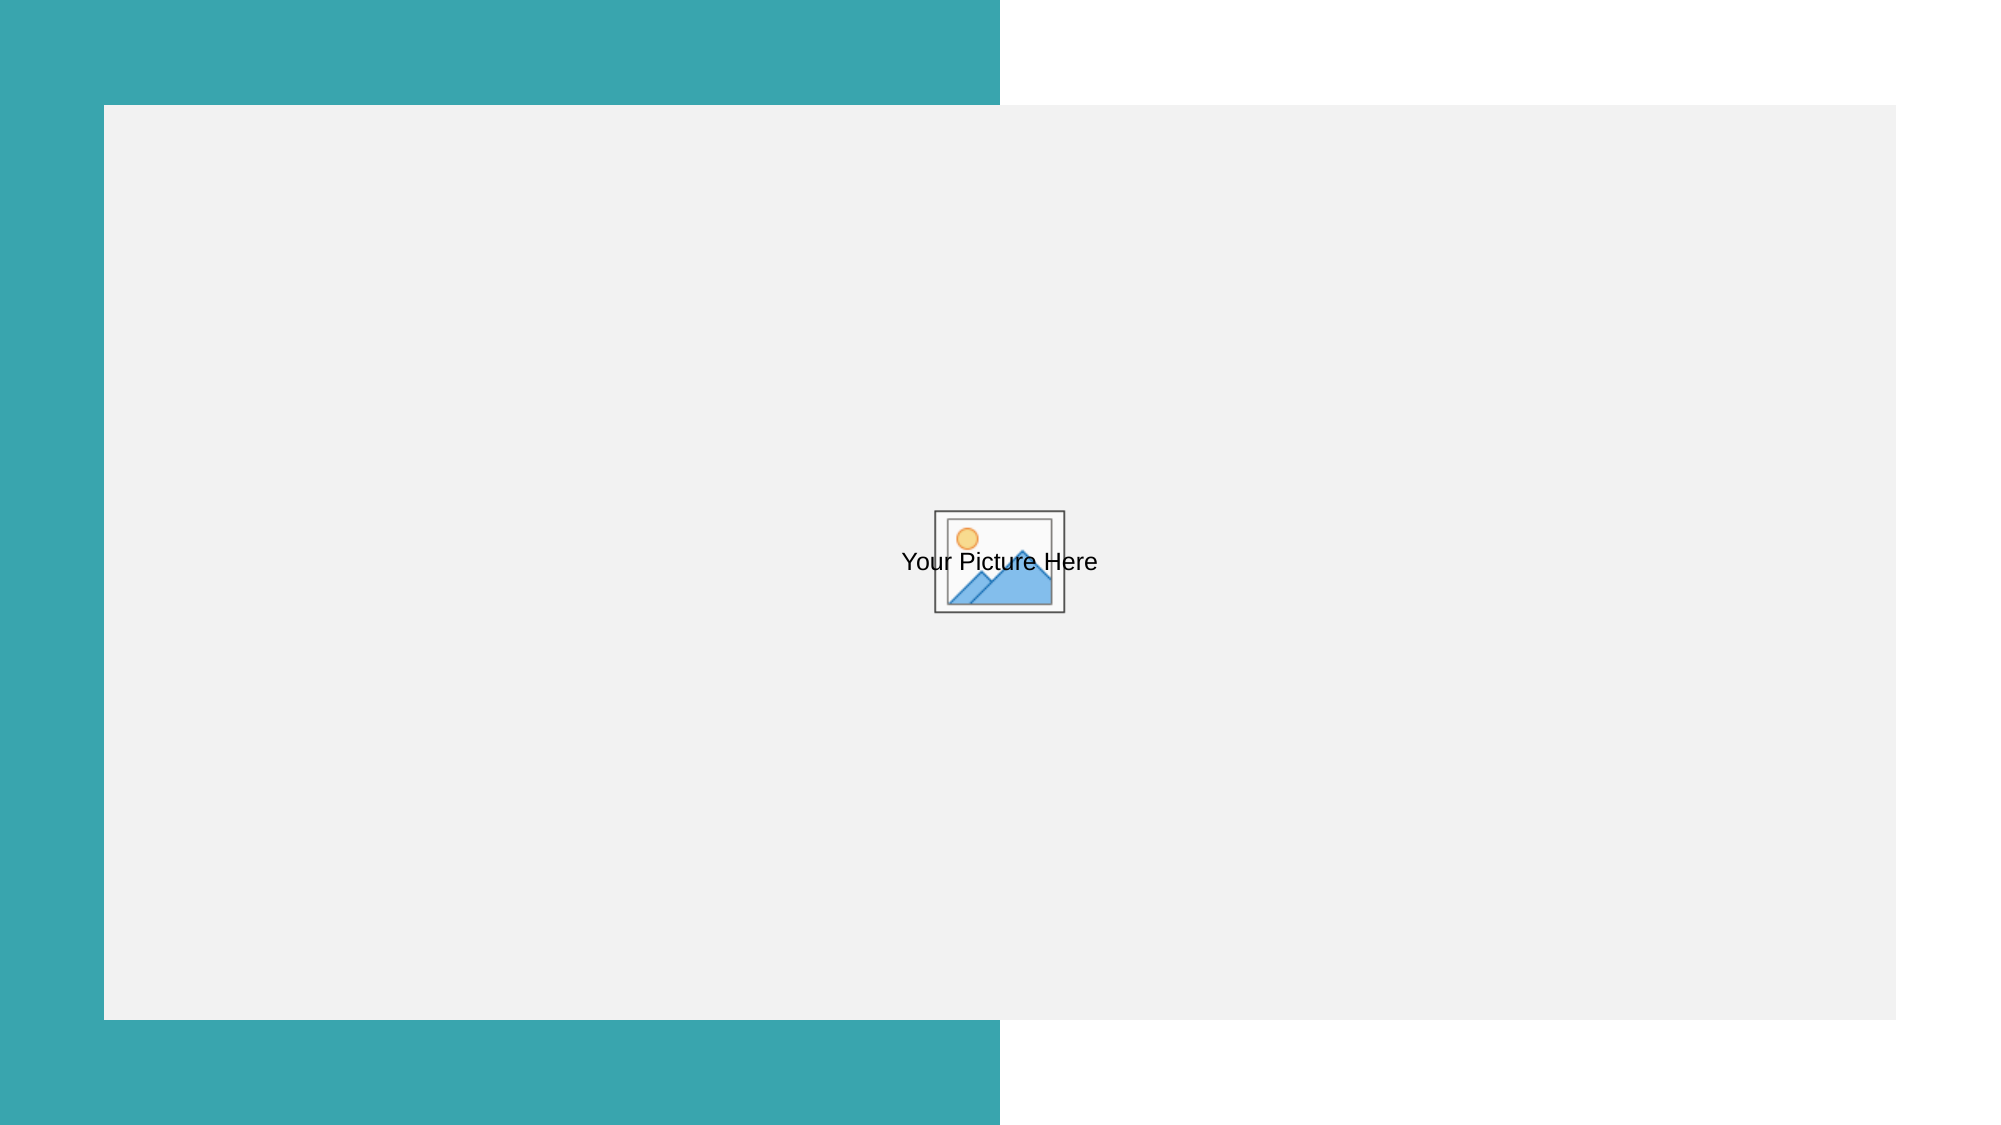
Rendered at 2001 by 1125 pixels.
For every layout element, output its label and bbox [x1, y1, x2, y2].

picture [104, 105, 1896, 1020]
